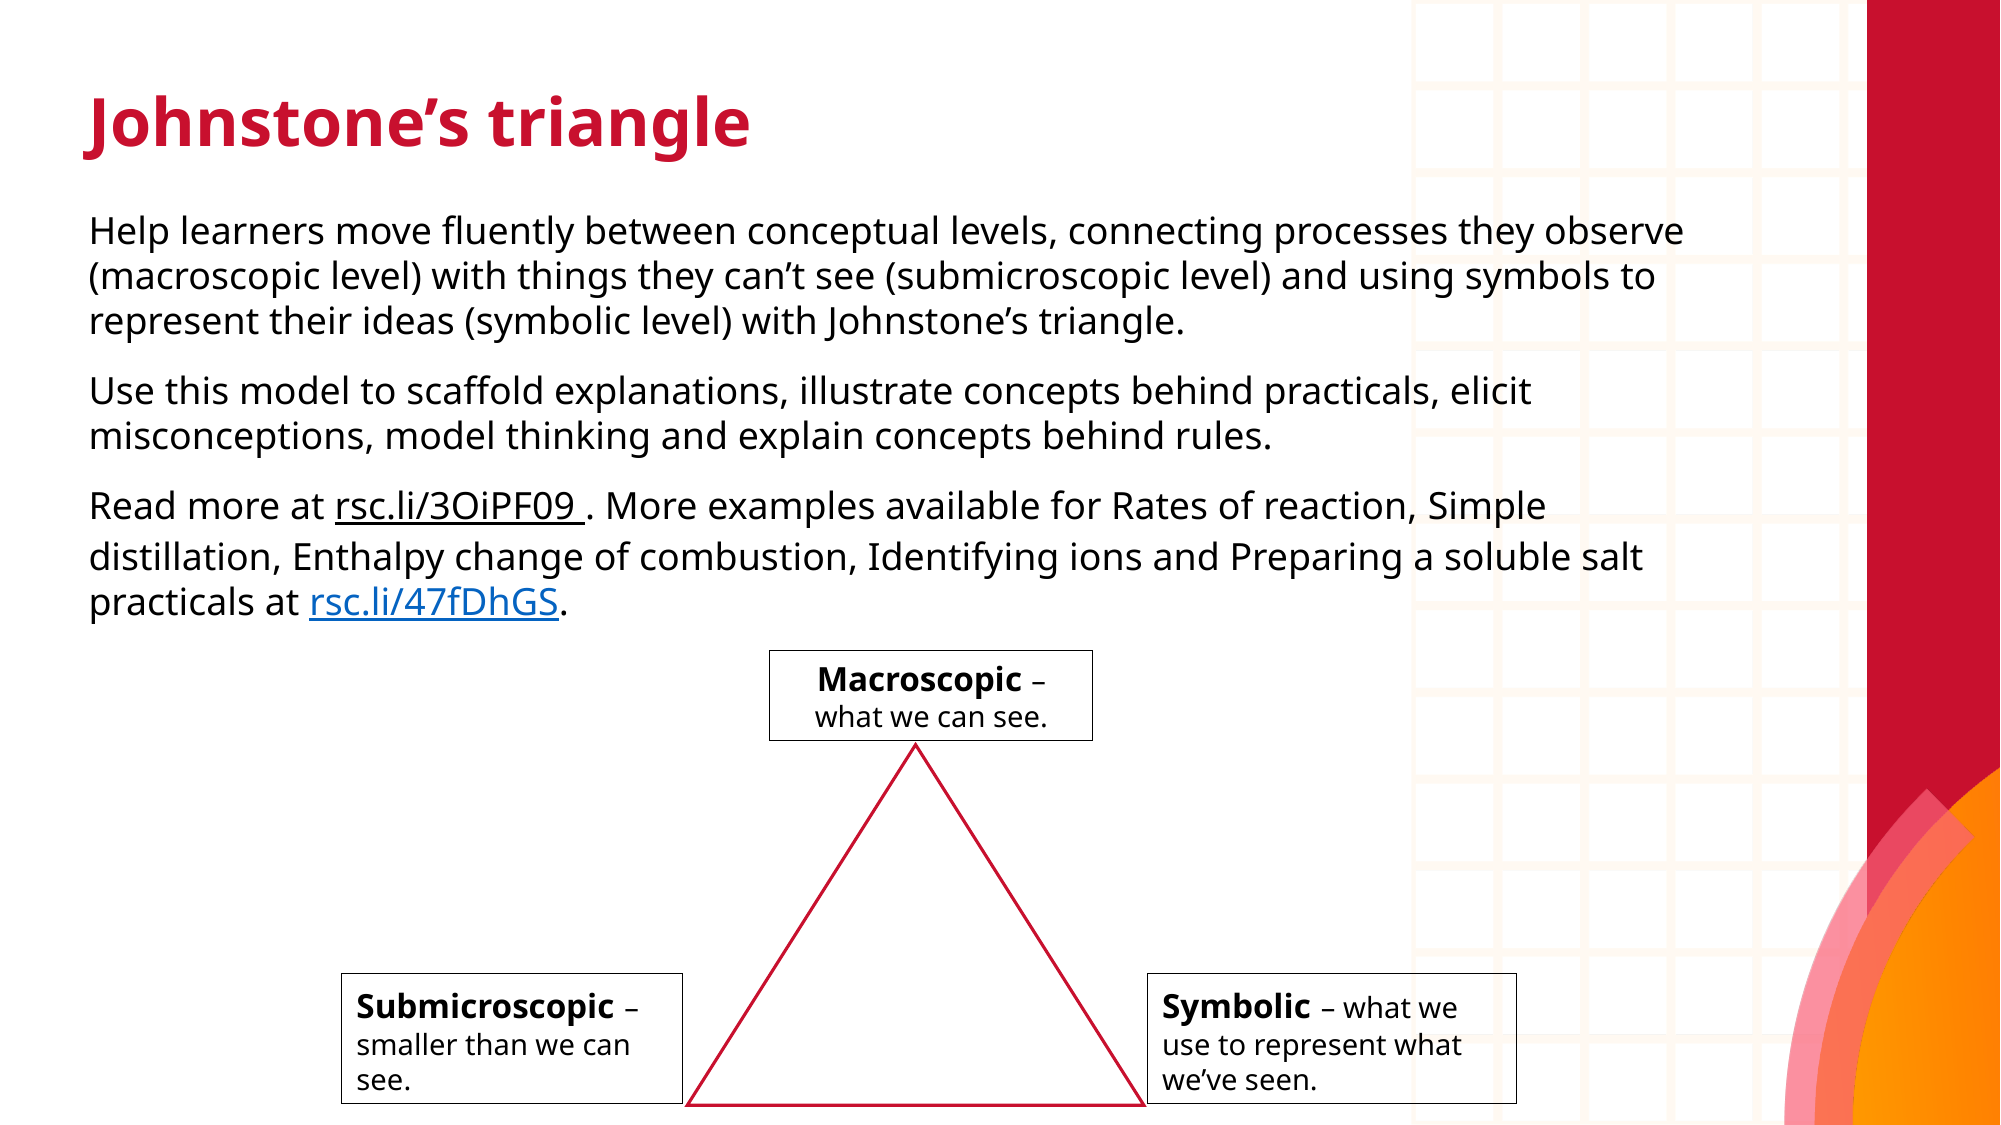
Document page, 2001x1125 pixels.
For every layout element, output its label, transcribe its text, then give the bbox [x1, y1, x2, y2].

title Johnstone’s triangle [88, 88, 1743, 161]
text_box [341, 650, 1517, 1106]
list Help learners move fluently between conceptual levels, connecting processes they observe (macroscopic level) with things they can’t see (submicroscopic level) and using symbols to represent their ideas (symbolic level) with Johnstone’s triangle. Use this model to scaffold explanations, illustrate concepts behind practicals, elicit misconceptions, model thinking and explain concepts behind rules. Read more at rsc.li/3OiPF09 . More examples available for Rates of reaction, Simple distillation, Enthalpy change of combustion, Identifying ions and Preparing a soluble salt practicals at rsc.li/47fDhGS. [88, 206, 1743, 1034]
picture [1411, 0, 2000, 1125]
